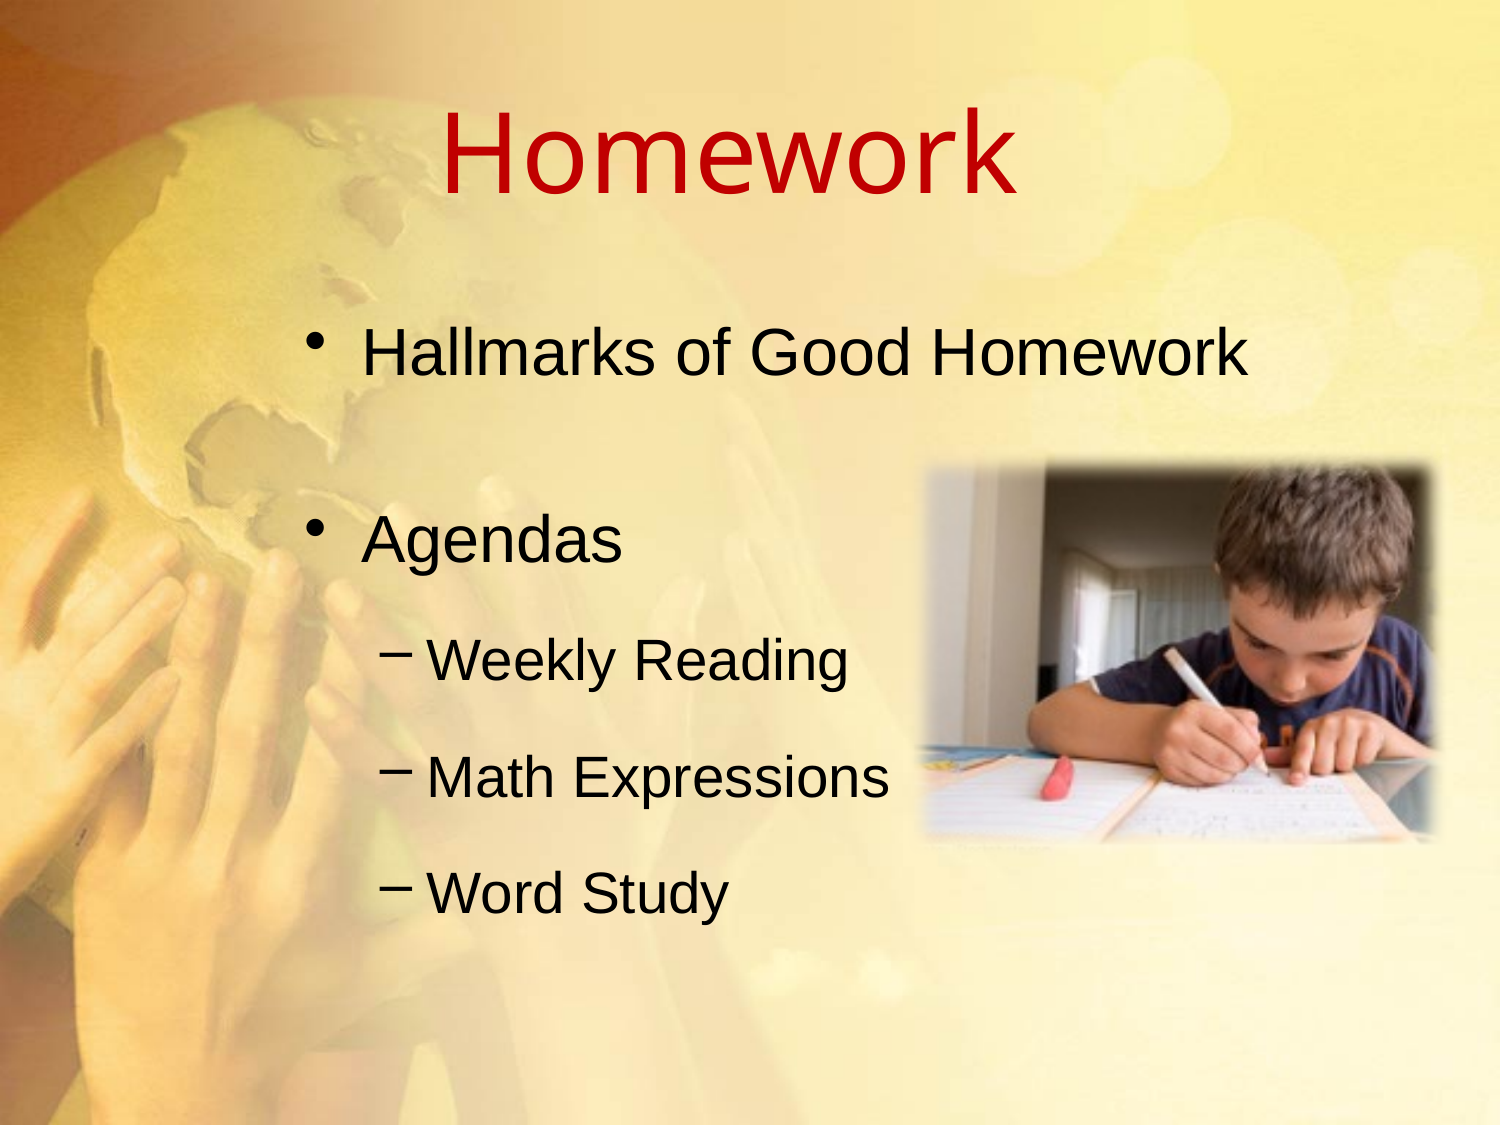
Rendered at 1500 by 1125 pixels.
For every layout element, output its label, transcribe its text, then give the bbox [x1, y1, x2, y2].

list Hallmarks of Good Homework Agendas Weekly Reading Math Expressions Word Study [289, 207, 1414, 979]
title Homework [422, 54, 1129, 207]
picture [0, 0, 1500, 1125]
